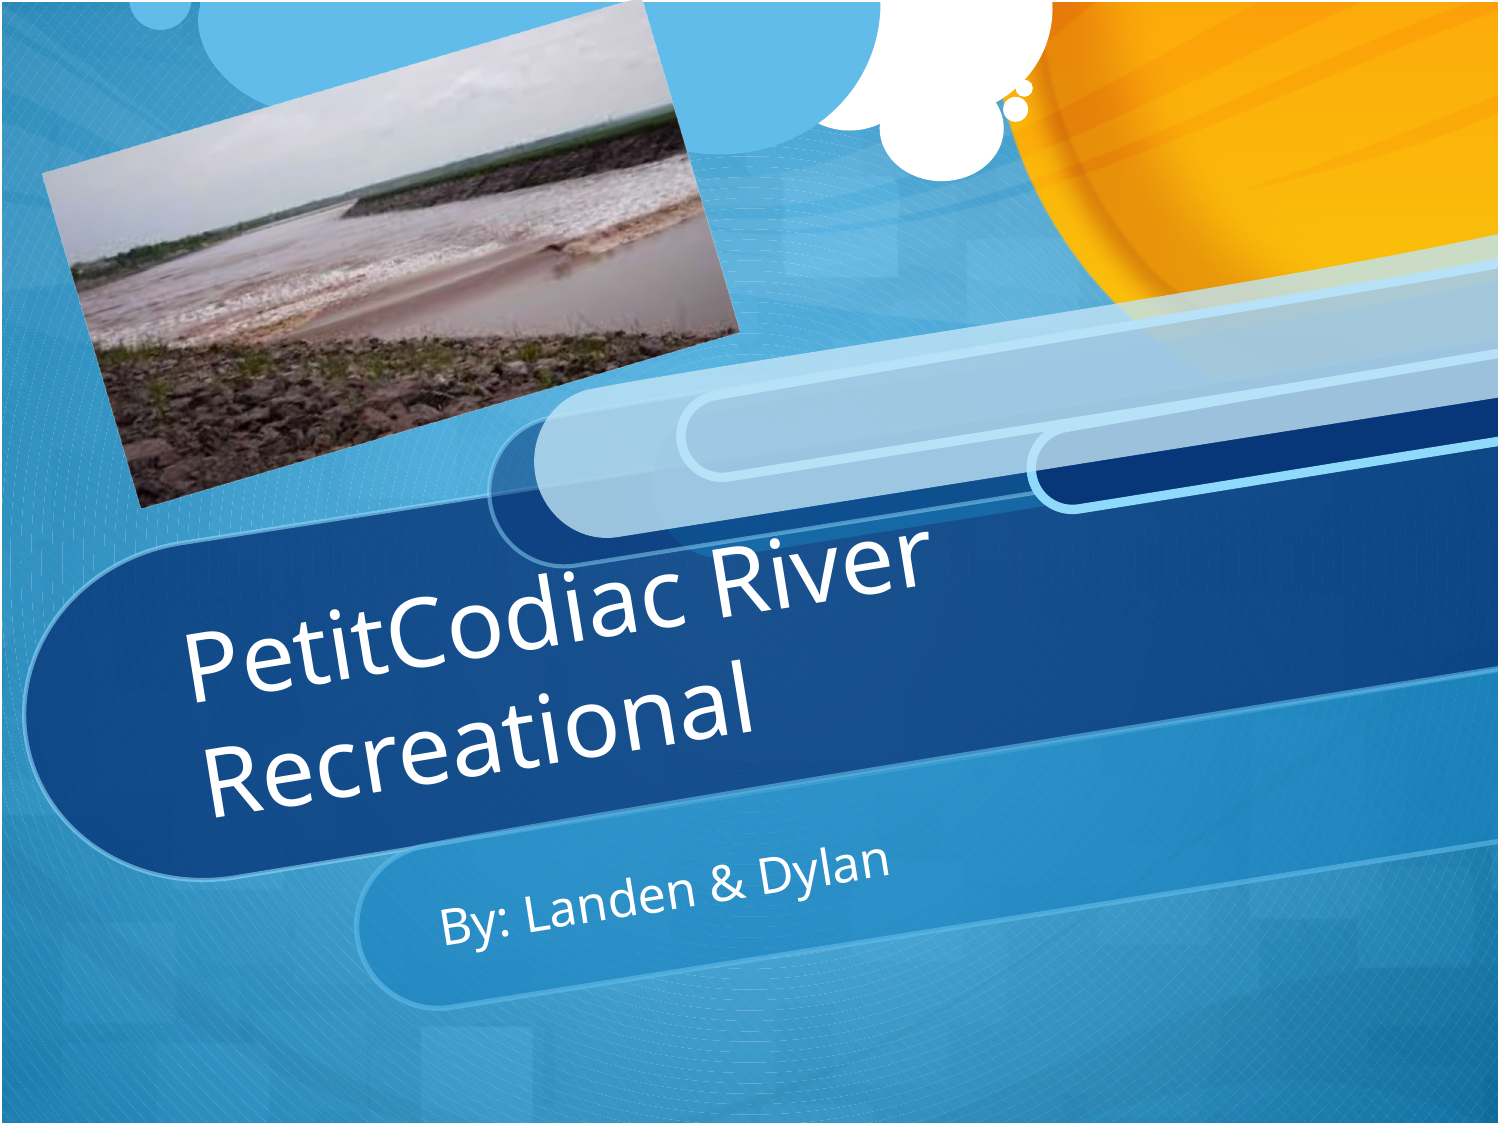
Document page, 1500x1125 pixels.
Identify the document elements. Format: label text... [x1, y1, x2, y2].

picture [2, 0, 1498, 1123]
subtitle By: Landen & Dylan [413, 690, 1474, 1003]
picture [360, 673, 1498, 1005]
title PetitCodiac River Recreational [154, 387, 1420, 849]
